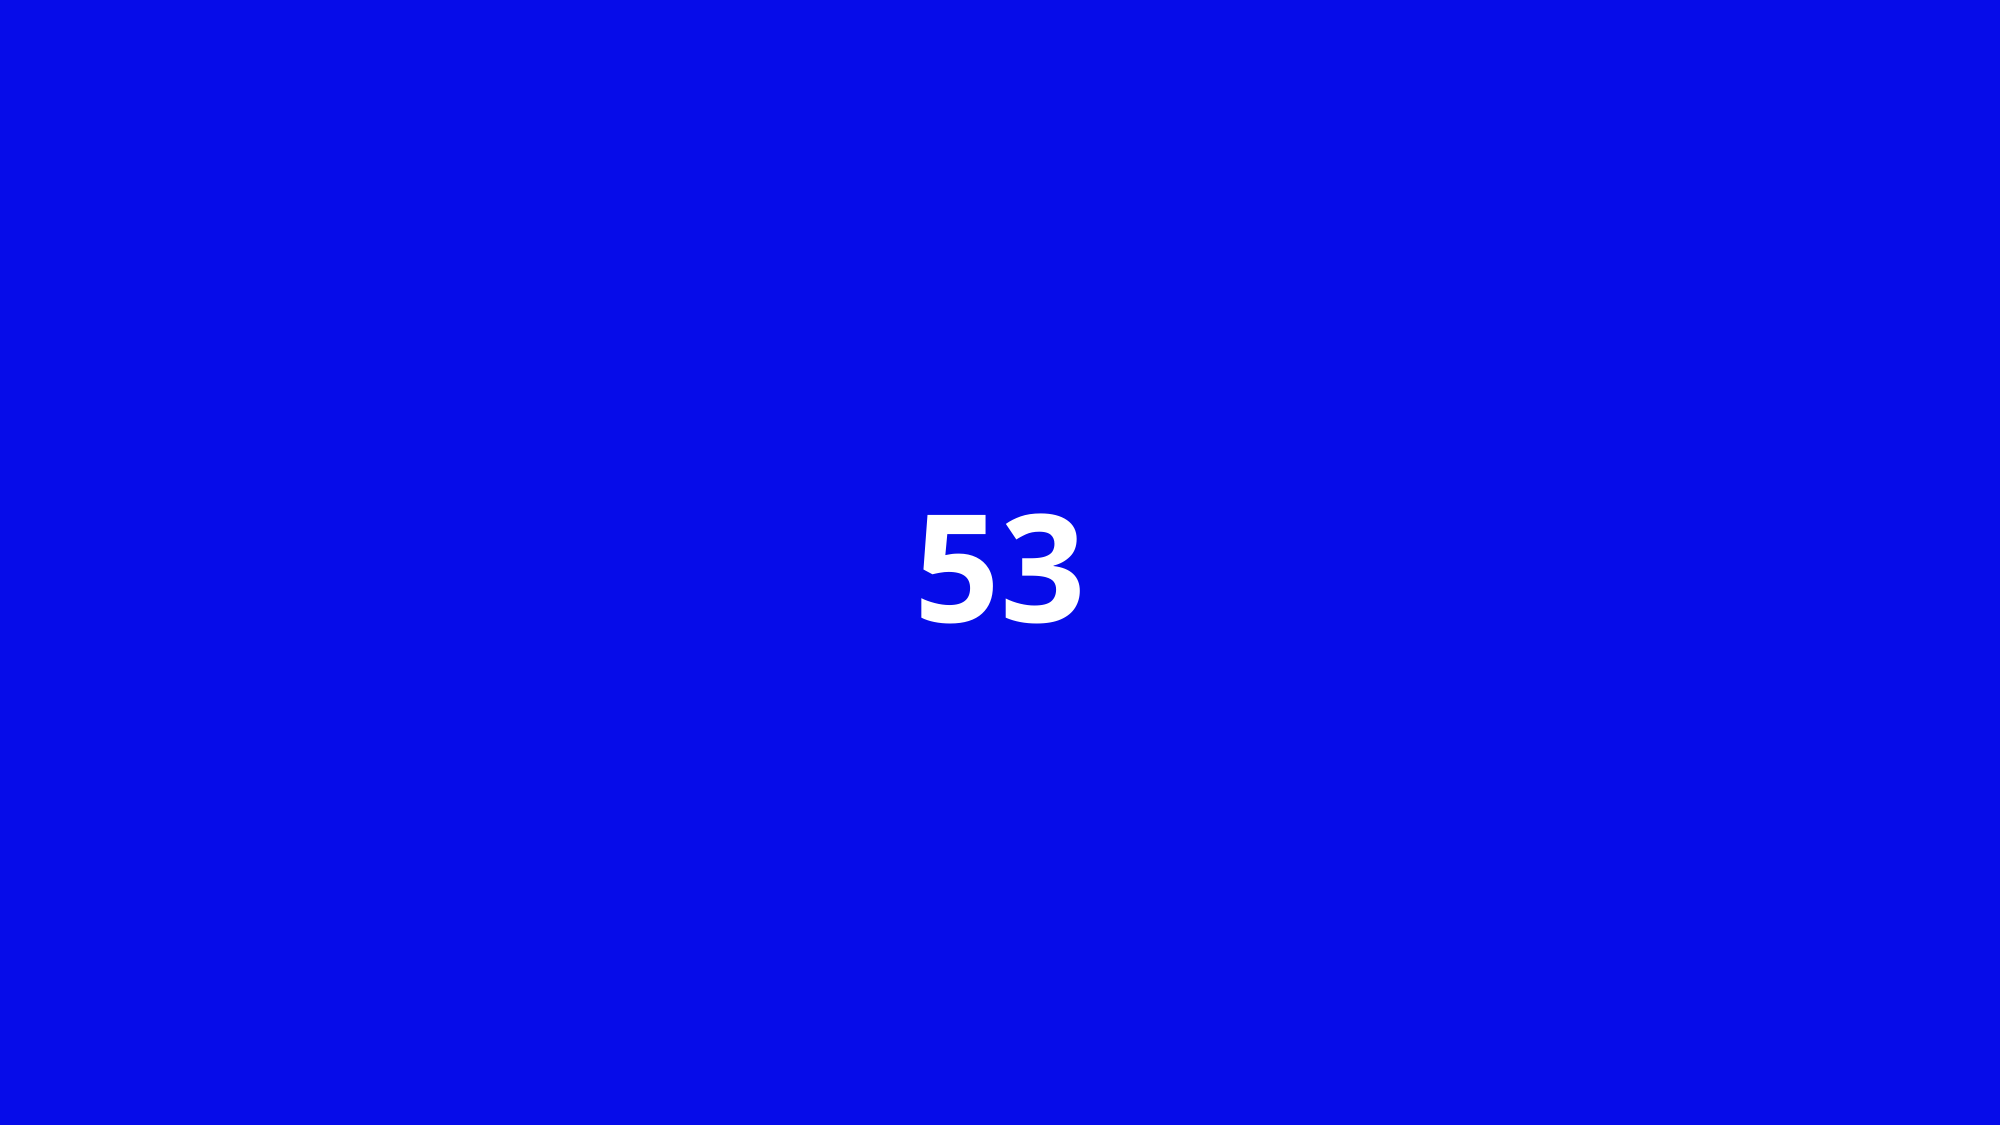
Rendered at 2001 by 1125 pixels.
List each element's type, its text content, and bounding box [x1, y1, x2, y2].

text_box 53 [0, 0, 2000, 1125]
